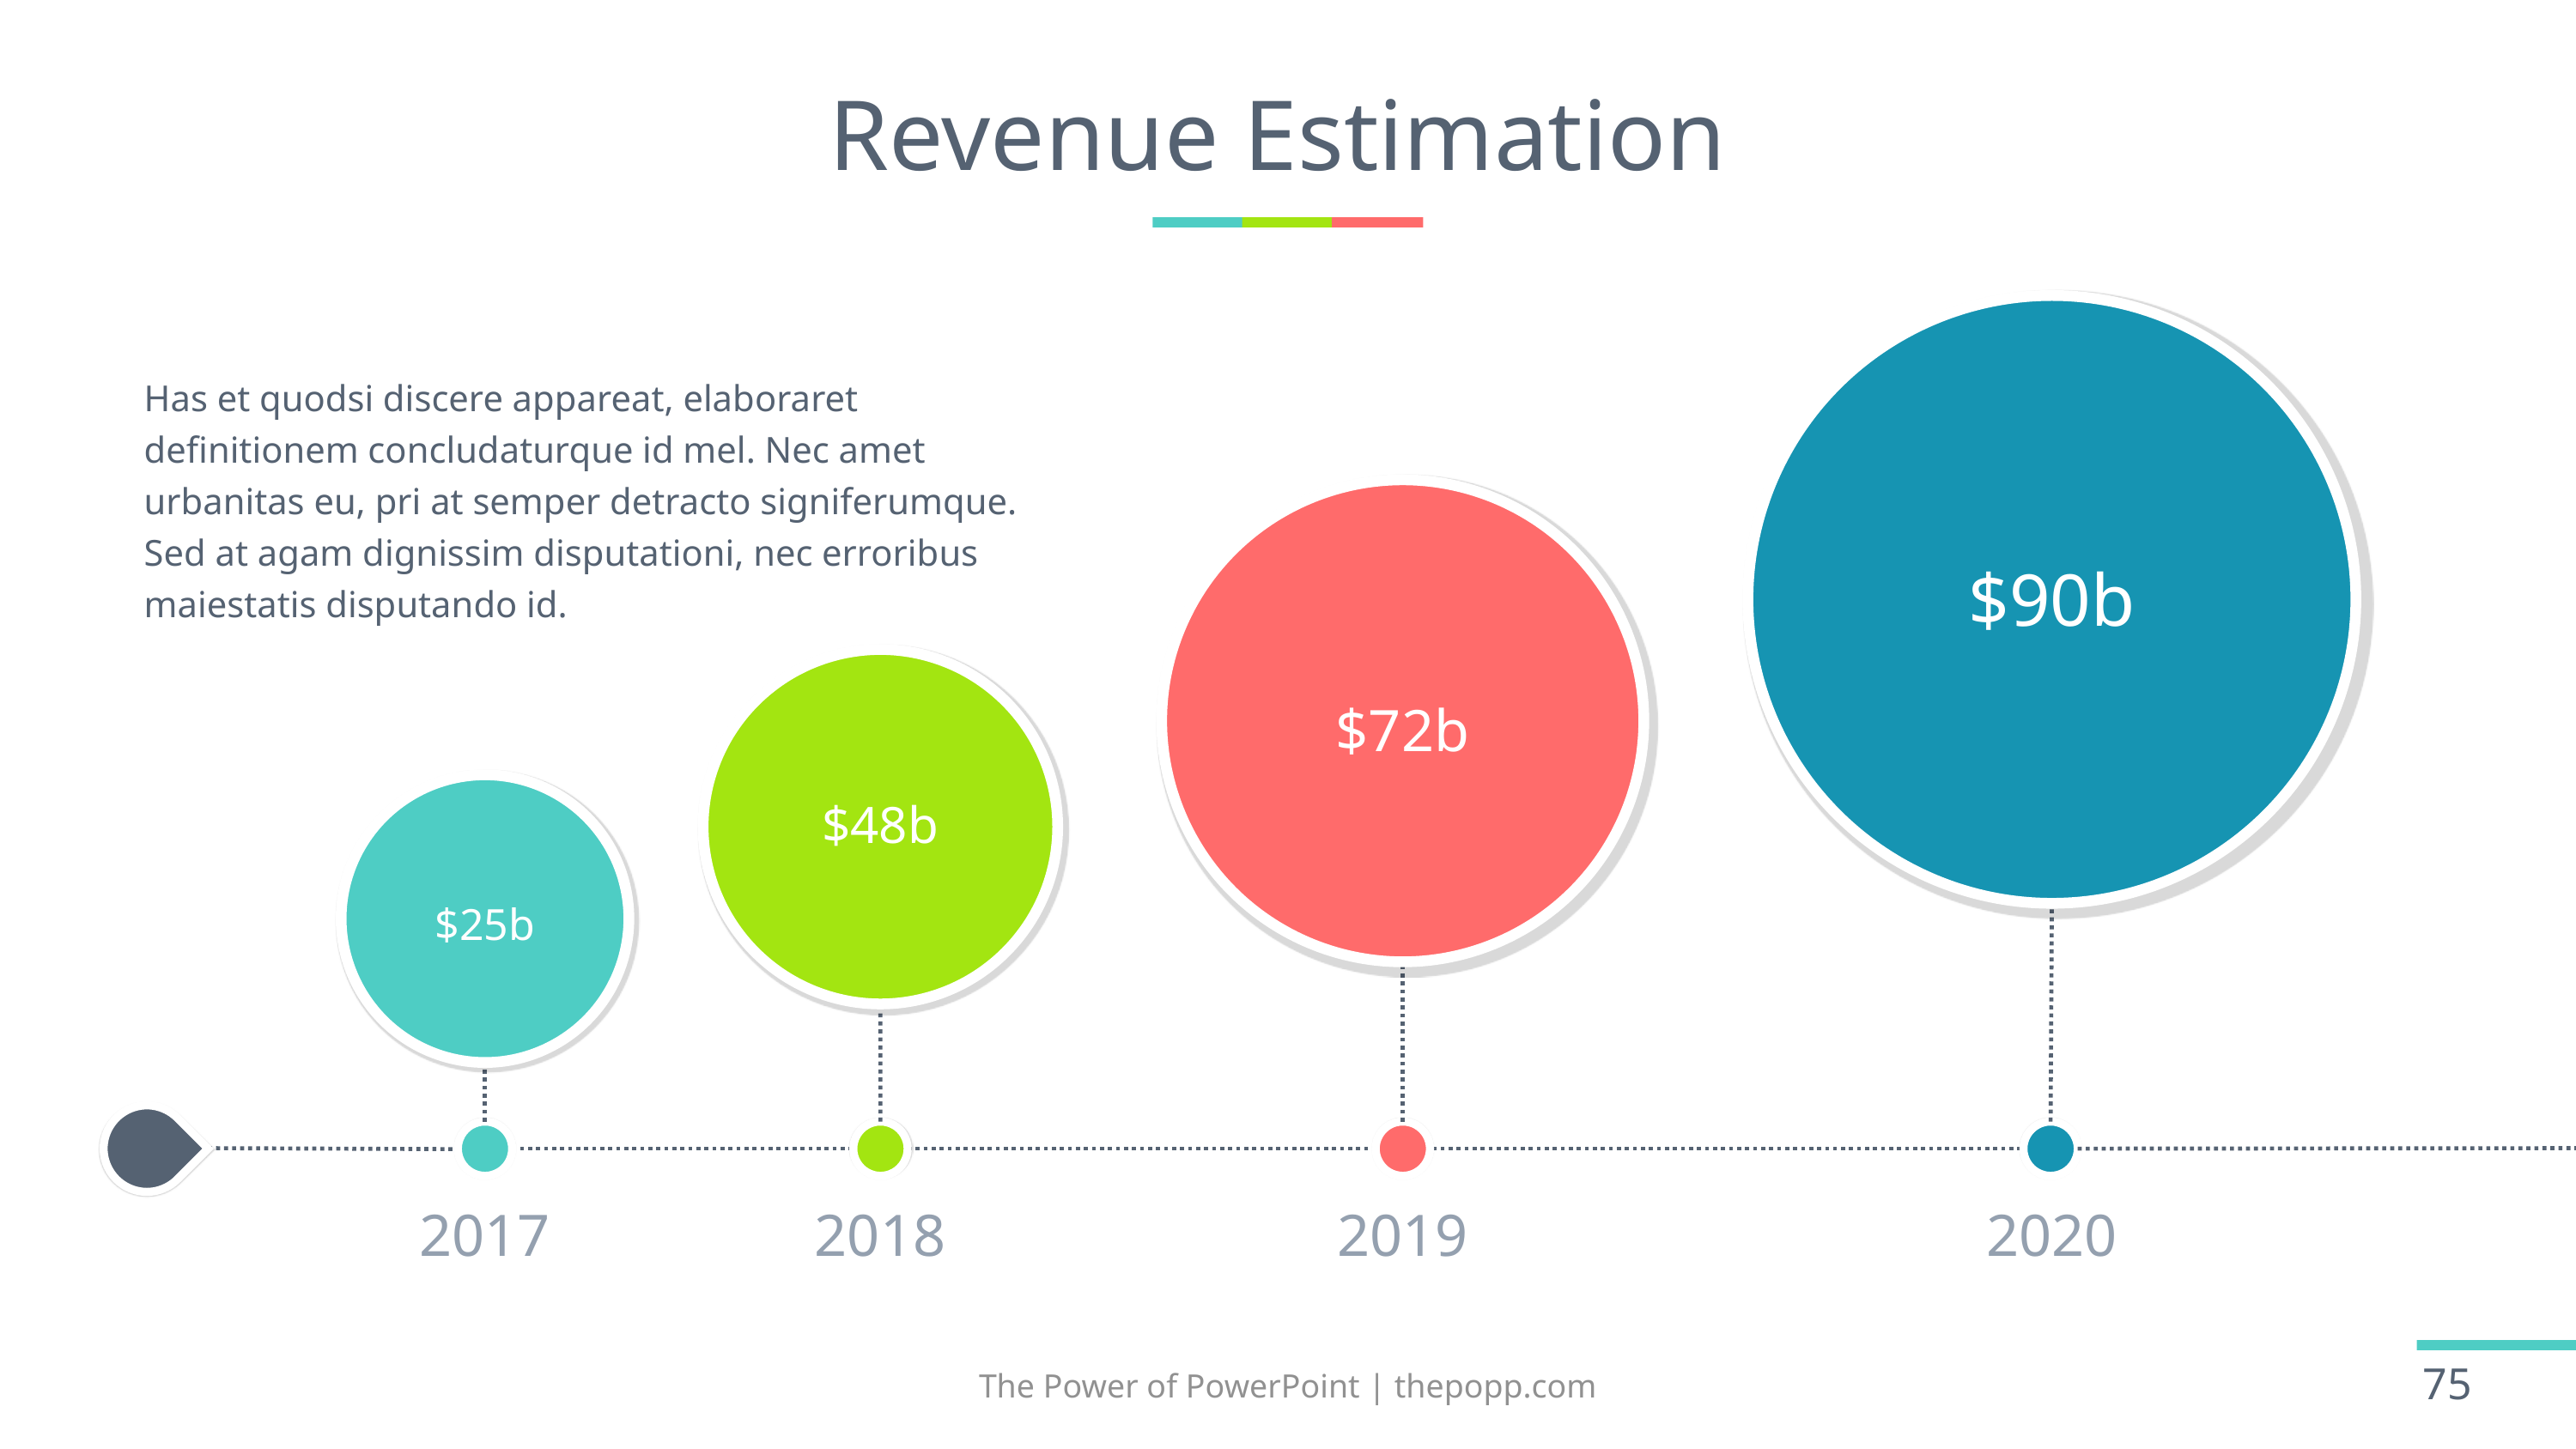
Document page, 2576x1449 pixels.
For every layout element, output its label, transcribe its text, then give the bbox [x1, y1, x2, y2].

text_box [357, 773, 613, 850]
text_box 2020 [1844, 1179, 2259, 1281]
text_box [1375, 1120, 1431, 1177]
text_box [1757, 294, 2347, 520]
text_box [720, 648, 1041, 749]
text_box 2018 [673, 1179, 1088, 1281]
text_box $90b [1747, 520, 2356, 658]
text_box $72b [1161, 653, 1644, 791]
text_box [852, 1120, 909, 1177]
text_box 2019 [1195, 1179, 1610, 1281]
text_box [1170, 791, 1635, 963]
slide_number 75 [2409, 1351, 2576, 1421]
text_box $25b [341, 850, 629, 987]
text_box [457, 1120, 513, 1177]
text_box [102, 1104, 209, 1193]
text_box [357, 987, 613, 1064]
text_box Has et quodsi discere appareat, elaboraret definitionem concludaturque id mel. Nec amet urbanitas eu, pri at semper detracto signiferumque. Sed at agam dignissim disputationi, nec erroribus maiestatis disputando id. [131, 361, 1088, 631]
title Revenue Estimation [69, 49, 2512, 230]
text_box [712, 886, 1049, 1005]
footer The Power of PowerPoint | thepopp.com [853, 1349, 1723, 1427]
text_box $48b [702, 749, 1058, 886]
text_box [1170, 478, 1636, 653]
text_box 2017 [277, 1179, 673, 1281]
text_box [1753, 658, 2351, 905]
text_box [2022, 1120, 2079, 1177]
